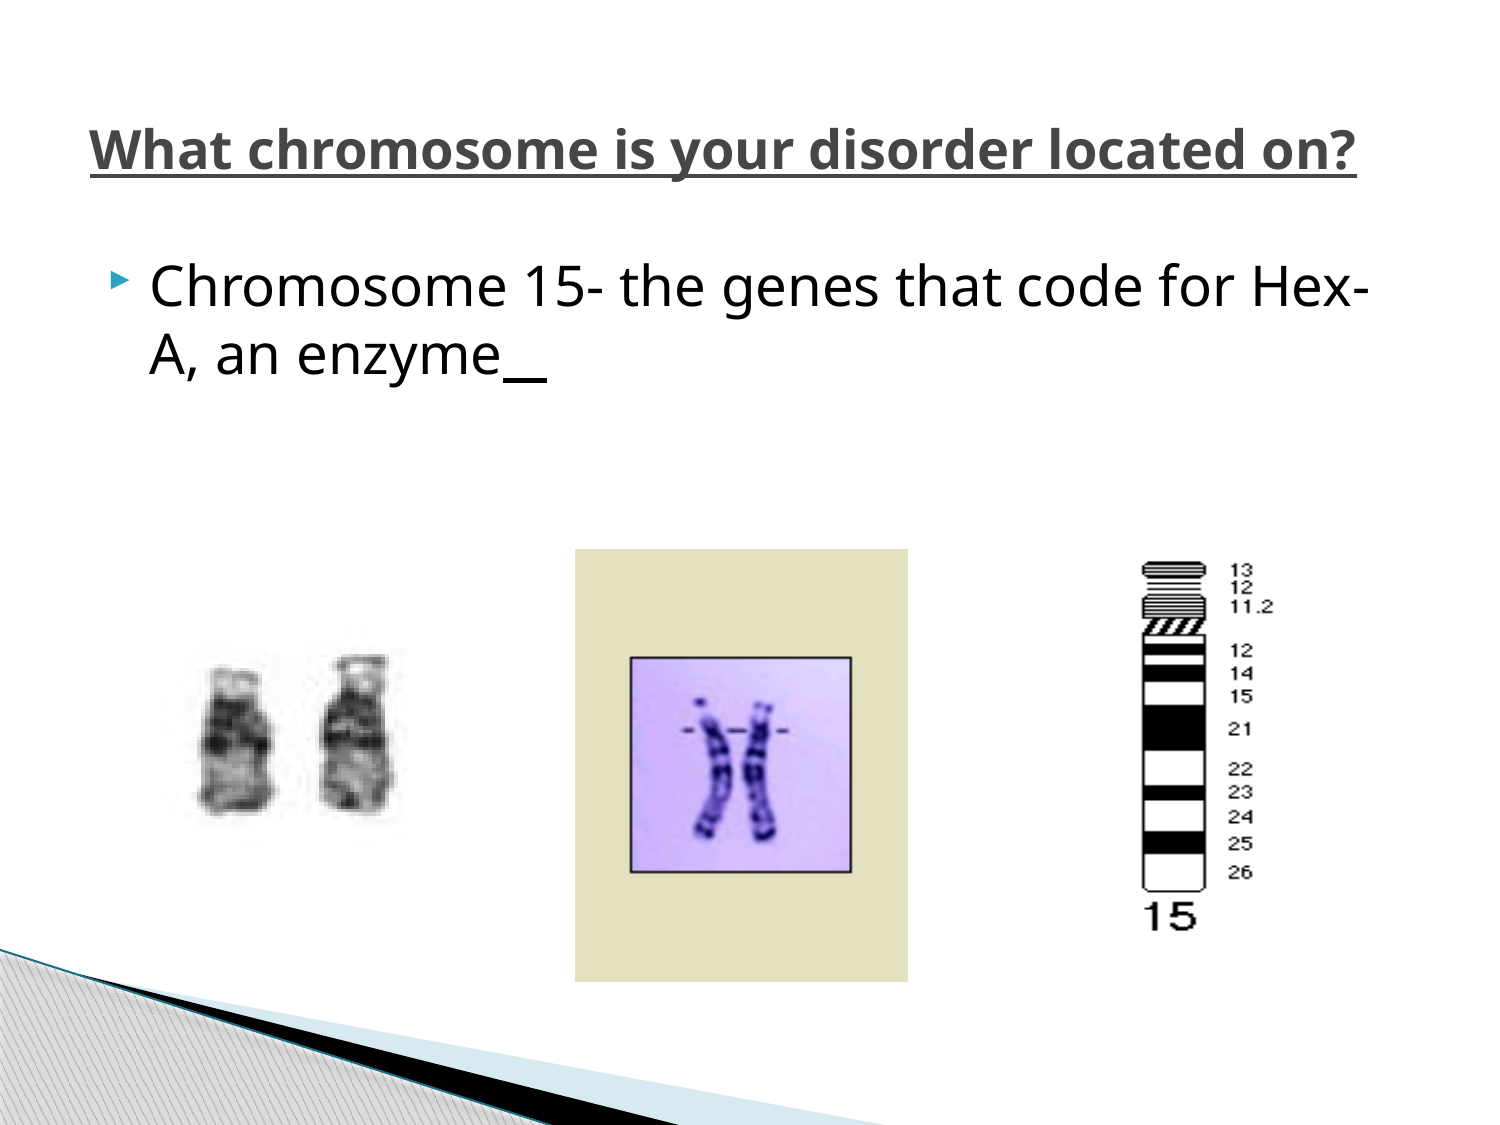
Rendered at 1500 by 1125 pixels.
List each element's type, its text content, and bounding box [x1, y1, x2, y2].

picture [1124, 537, 1287, 954]
title What chromosome is your disorder located on? [75, 87, 1425, 275]
picture [162, 599, 426, 876]
list Chromosome 15- the genes that code for Hex-A, an enzyme [75, 275, 1425, 986]
picture [574, 549, 909, 982]
